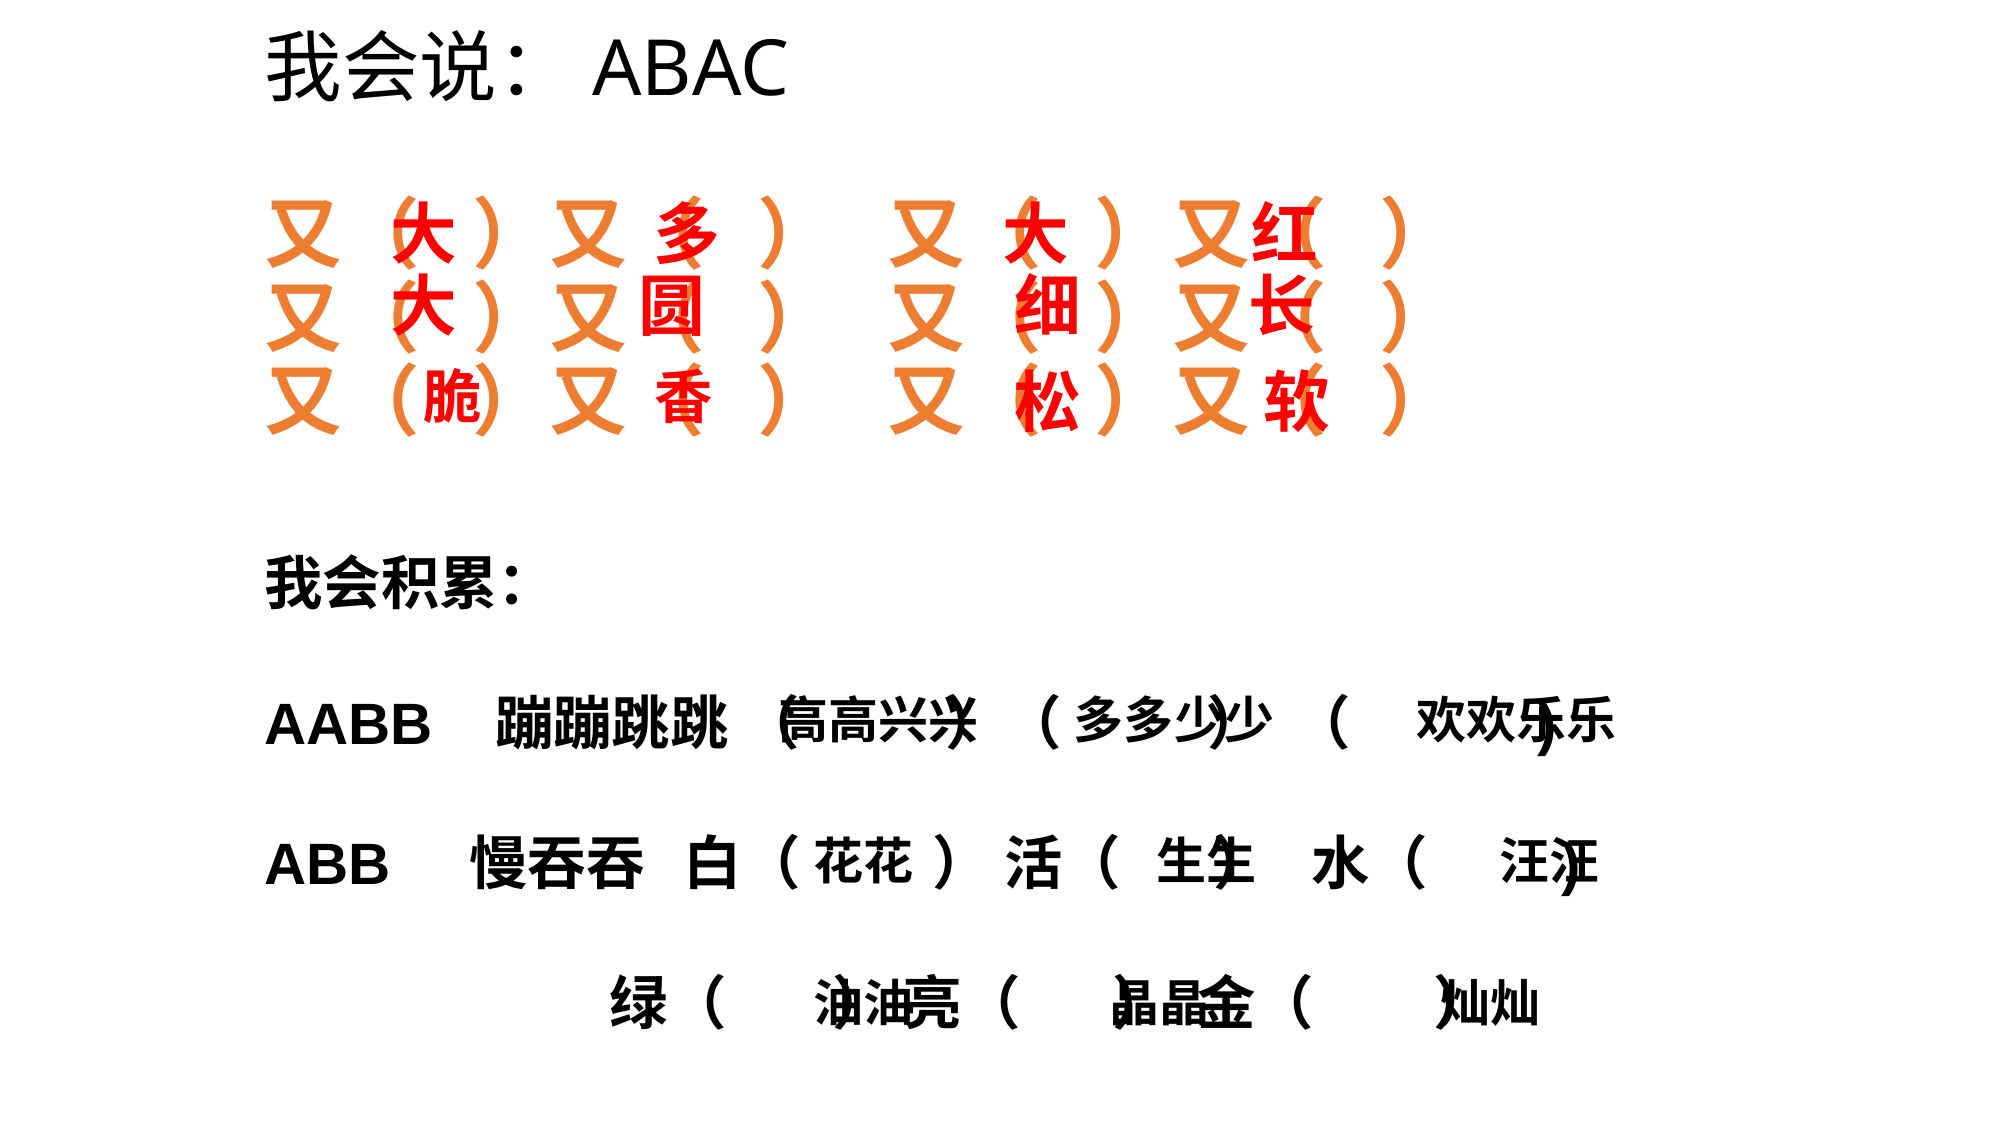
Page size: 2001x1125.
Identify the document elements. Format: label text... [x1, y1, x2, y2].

text_box 生生 [1141, 822, 1284, 898]
text_box 大 多 [375, 184, 987, 280]
text_box 高高兴兴 [763, 680, 1000, 756]
title 我会说：ABAC 又（ ）又（ ） 又（ ）又（ ） 又（ ）又（ ） 又（ ）又（ ） 又（ ）又（ ） 又（ ）又（ ） [249, 19, 1733, 456]
text_box 晶晶 [1094, 964, 1237, 1039]
text_box 大 红 [987, 184, 1437, 280]
text_box 细 长 [999, 256, 1579, 352]
text_box 汪汪 [1484, 822, 1638, 898]
text_box 松 软 [999, 352, 1605, 448]
text_box 脆 香 [409, 352, 877, 438]
text_box 欢欢乐乐 [1401, 680, 1638, 756]
text_box 油油 [799, 964, 953, 1039]
text_box 我会积累： AABB 蹦蹦跳跳 （ ）（ ） （ ) ABB 慢吞吞 白（ ） 活（ ） 水（ ) 绿（ ） 亮（ ） 金（ ） [249, 538, 1750, 1114]
text_box 花花 [799, 822, 977, 898]
text_box 灿灿 [1425, 964, 1591, 1039]
text_box 大 圆 [375, 256, 906, 352]
text_box 多多少少 [1059, 680, 1331, 756]
